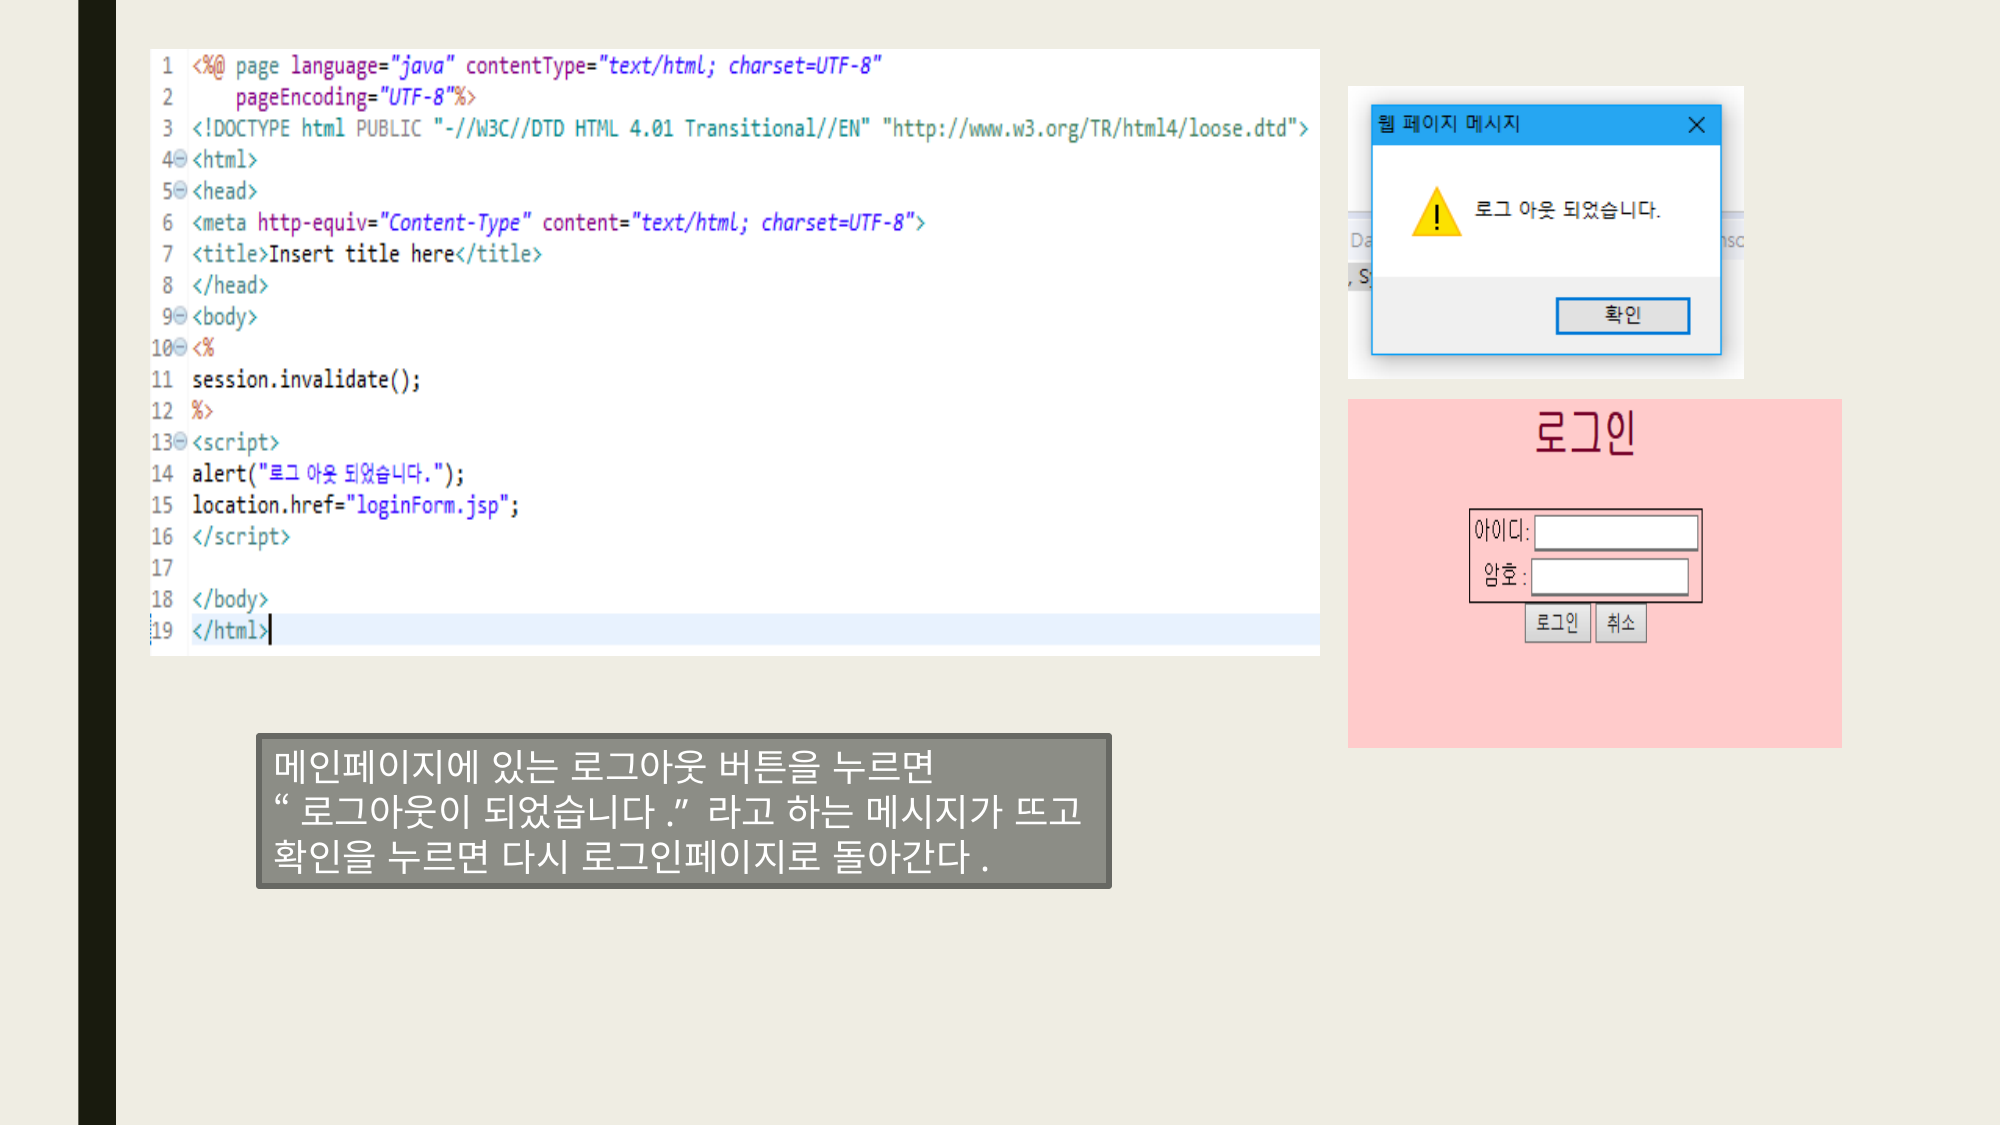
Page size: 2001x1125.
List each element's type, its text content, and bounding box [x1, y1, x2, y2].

text_box 메인페이지에 있는 로그아웃 버튼을 누르면 “로그아웃이 되었습니다.” 라고 하는 메시지가 뜨고 확인을 누르면 다시 로그인페이지로 돌아간다. [256, 733, 1112, 889]
picture [1348, 86, 1744, 379]
picture [150, 49, 1320, 656]
picture [1348, 399, 1843, 748]
